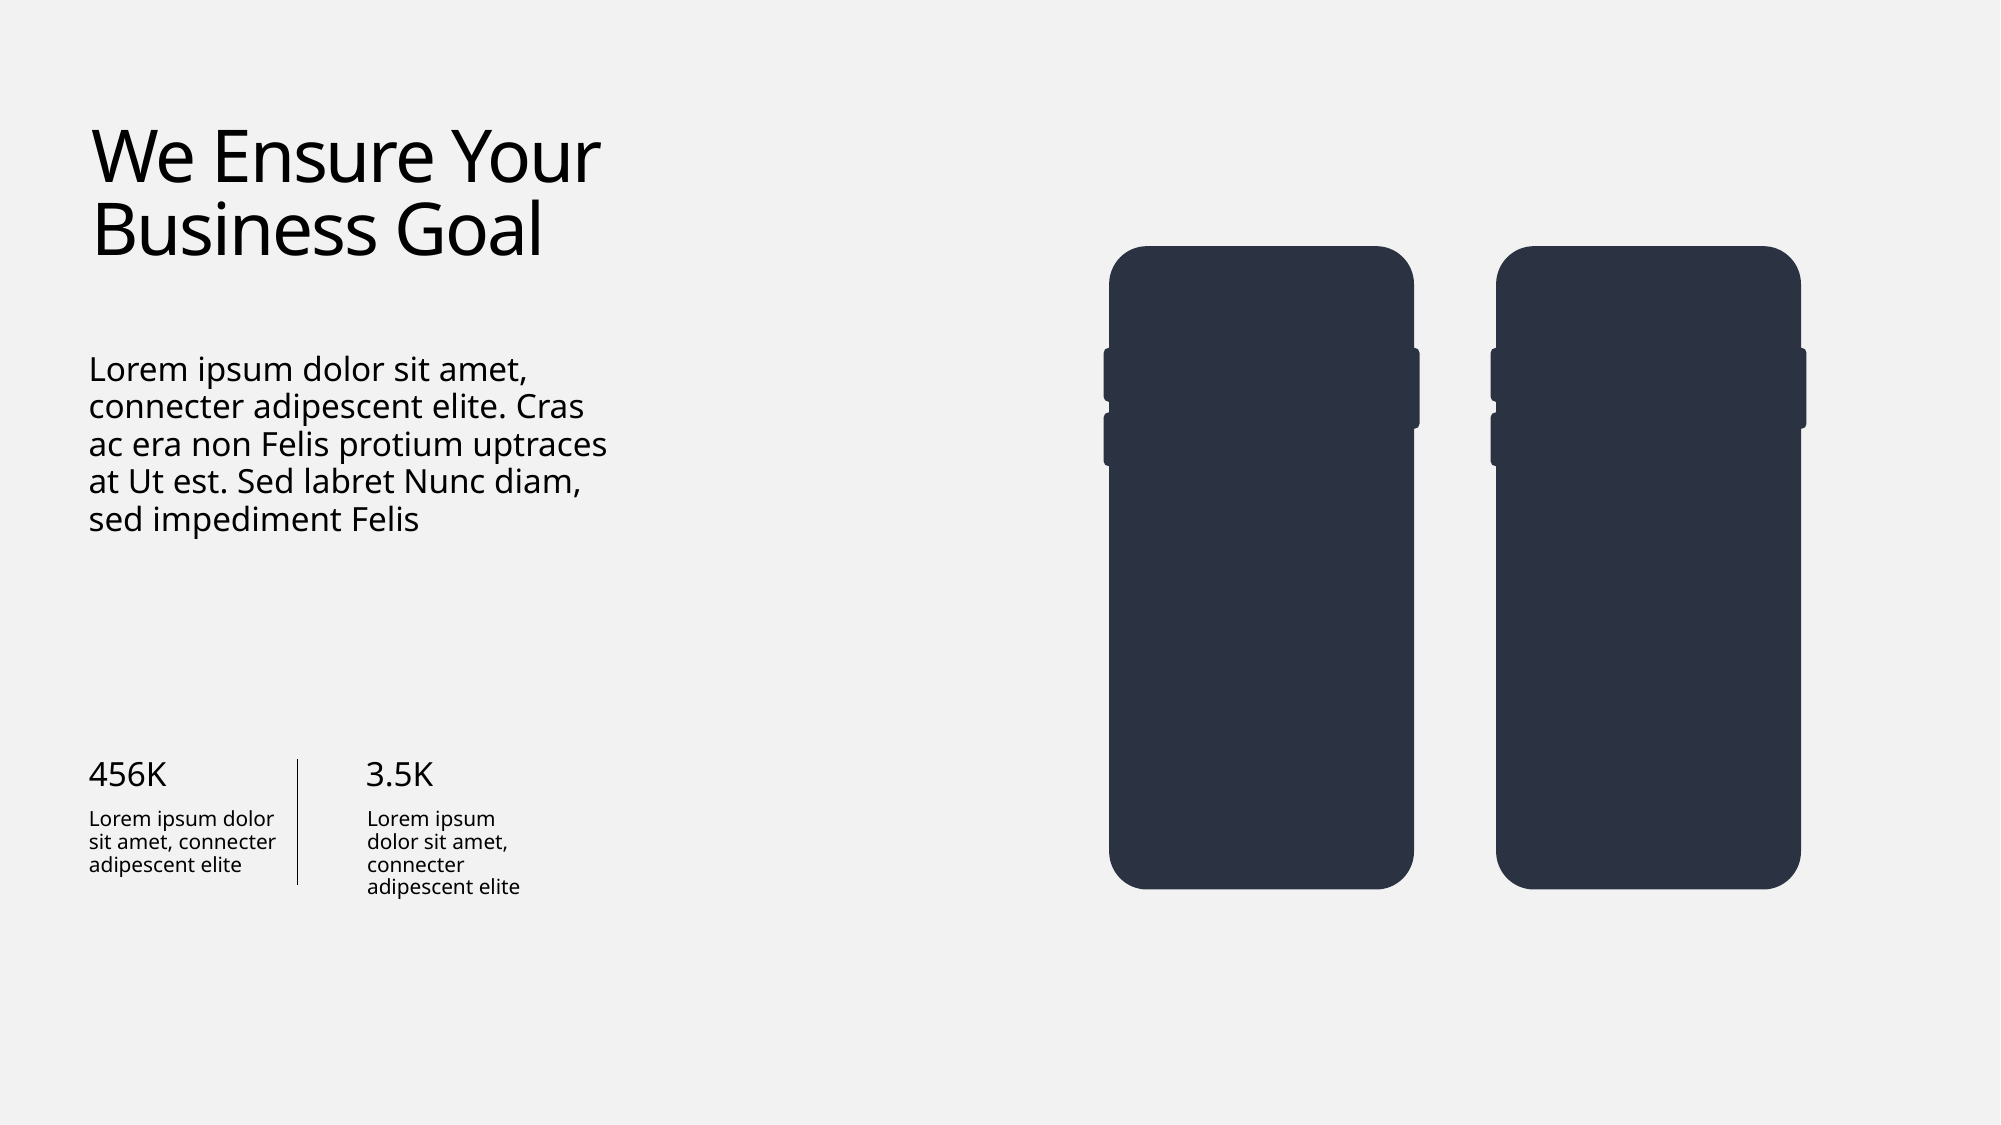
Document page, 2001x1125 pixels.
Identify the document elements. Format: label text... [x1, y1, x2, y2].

text_box We Ensure Your Business Goal [76, 116, 912, 278]
text_box 3.5K [351, 752, 549, 801]
text_box Lorem ipsum dolor sit amet, connecter adipescent elite. Cras ac era non Felis protium uptraces at Ut est. Sed labret Nunc diam, sed impediment Felis [73, 343, 640, 546]
text_box Lorem ipsum dolor sit amet, connecter adipescent elite [74, 800, 297, 884]
picture [1490, 246, 1807, 890]
text_box Lorem ipsum dolor sit amet, connecter adipescent elite [352, 800, 565, 907]
text_box [0, 0, 2000, 1125]
picture [1103, 246, 1420, 890]
text_box 456K [74, 752, 272, 800]
